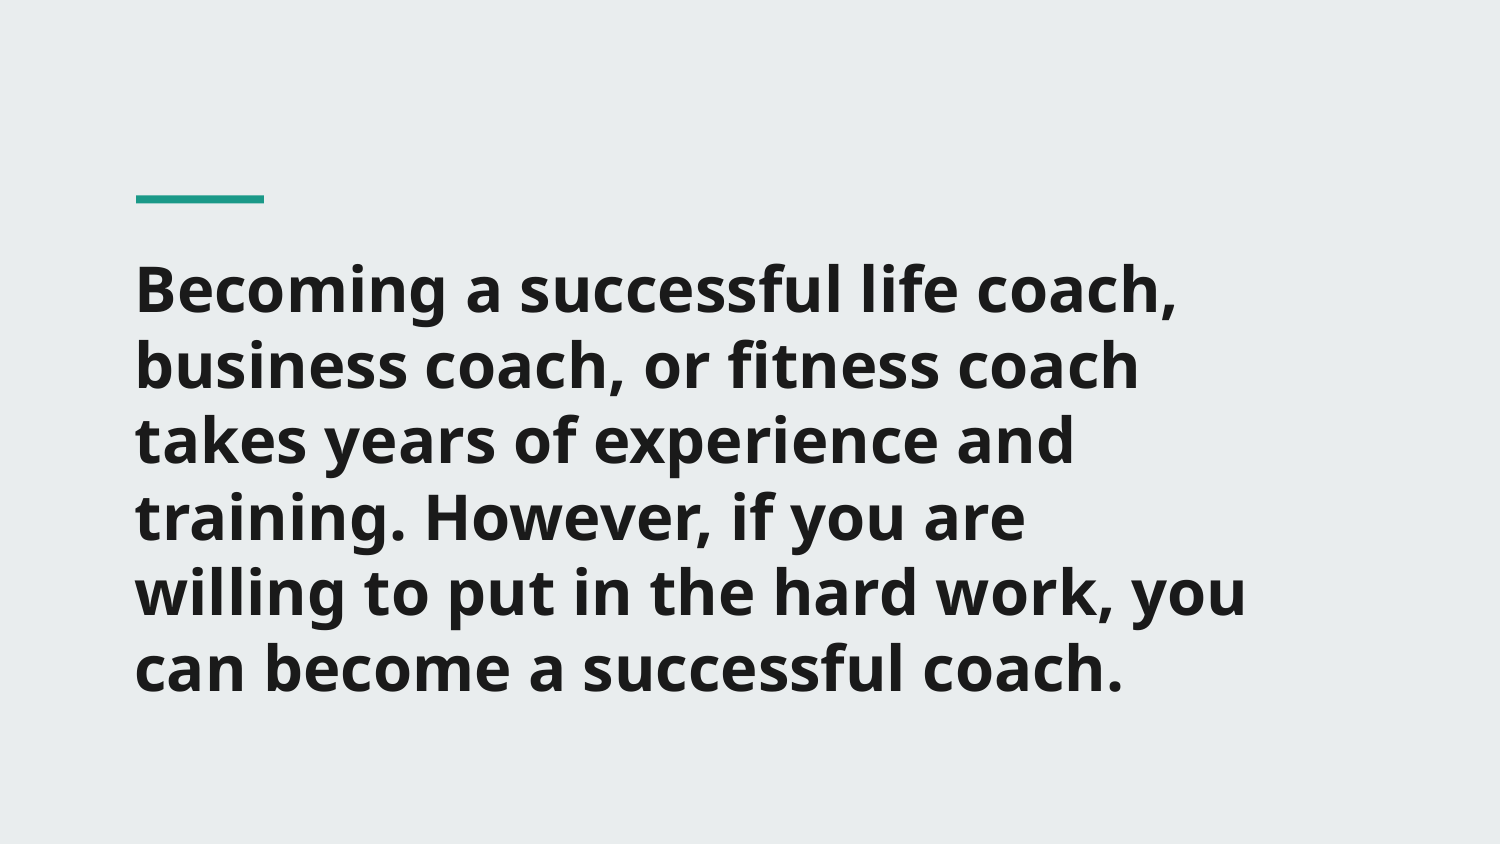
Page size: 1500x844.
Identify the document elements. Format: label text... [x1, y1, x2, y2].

title Becoming a successful life coach, business coach, or fitness coach takes years of experience and training. However, if you are willing to put in the hard work, you can become a successful coach. [119, 231, 1272, 722]
